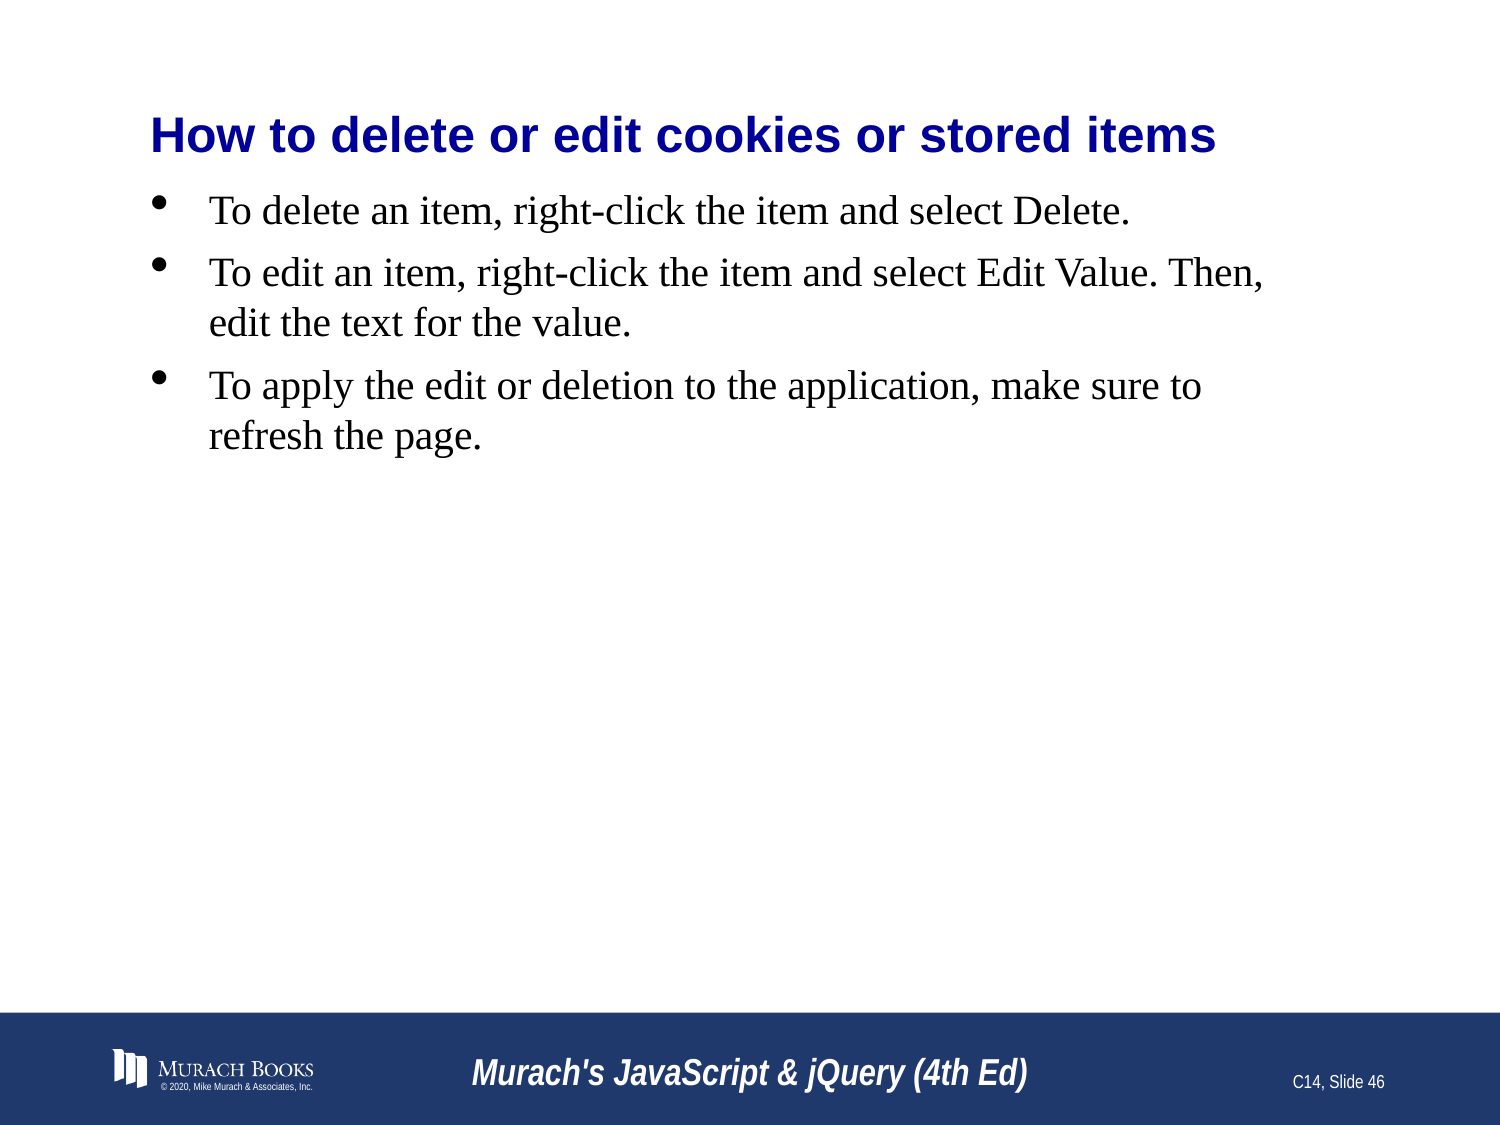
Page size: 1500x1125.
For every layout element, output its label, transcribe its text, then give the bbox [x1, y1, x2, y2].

slide_number C14, Slide 46 [1087, 1025, 1400, 1100]
footer © 2020, Mike Murach & Associates, Inc. [12, 1025, 463, 1100]
list To delete an item, right-click the item and select Delete. To edit an item, right-click the item and select Edit Value. Then, edit the text for the value. To apply the edit or deletion to the application, make sure to refresh the page. [137, 174, 1350, 975]
title How to delete or edit cookies or stored items [150, 102, 1350, 164]
slide_number Murach's JavaScript & jQuery (4th Ed) [463, 1025, 1050, 1100]
